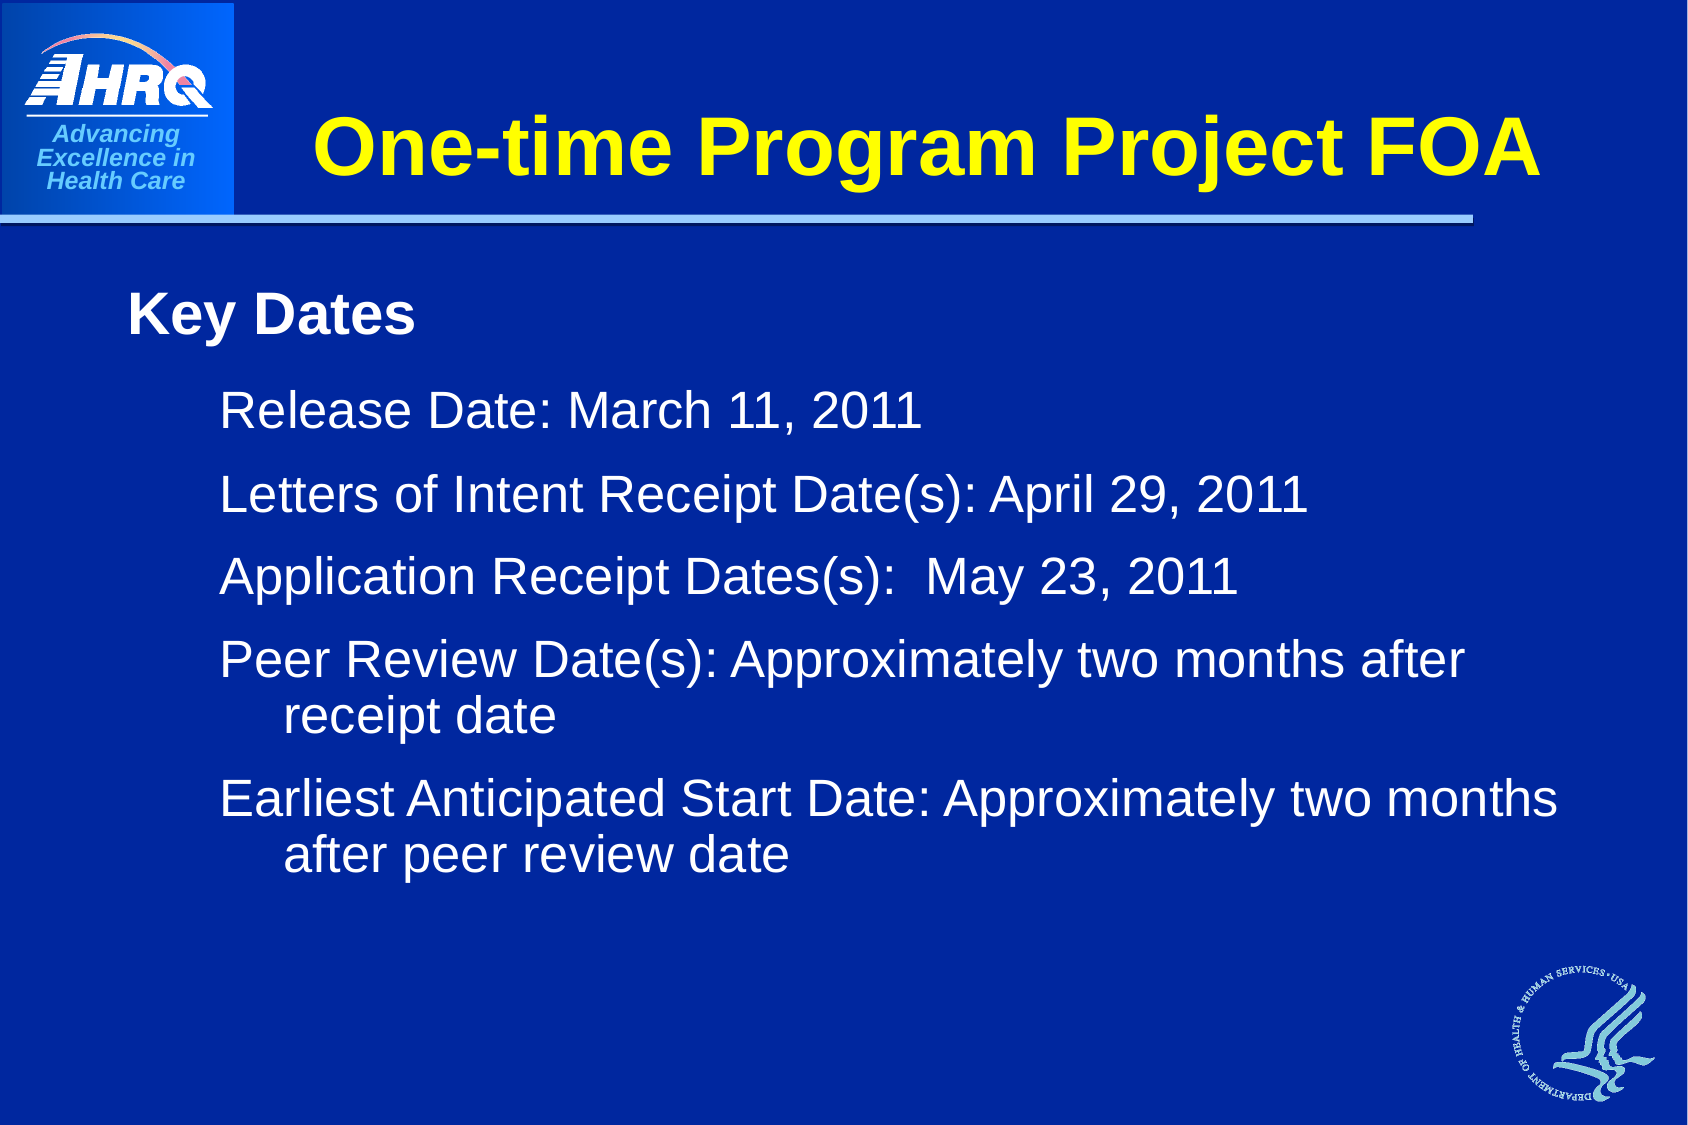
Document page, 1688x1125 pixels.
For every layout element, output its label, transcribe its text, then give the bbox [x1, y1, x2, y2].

picture [9, 12, 229, 133]
picture [1493, 950, 1670, 1123]
list Key Dates Release Date: March 11, 2011 Letters of Intent Receipt Date(s): April 29, 2011 Application Receipt Dates(s): May 23, 2011 Peer Review Date(s): Approximately two months after receipt date Earliest Anticipated Start Date: Approximately two months after peer review date [111, 274, 1588, 951]
title One-time Program Project FOA [268, 56, 1588, 202]
